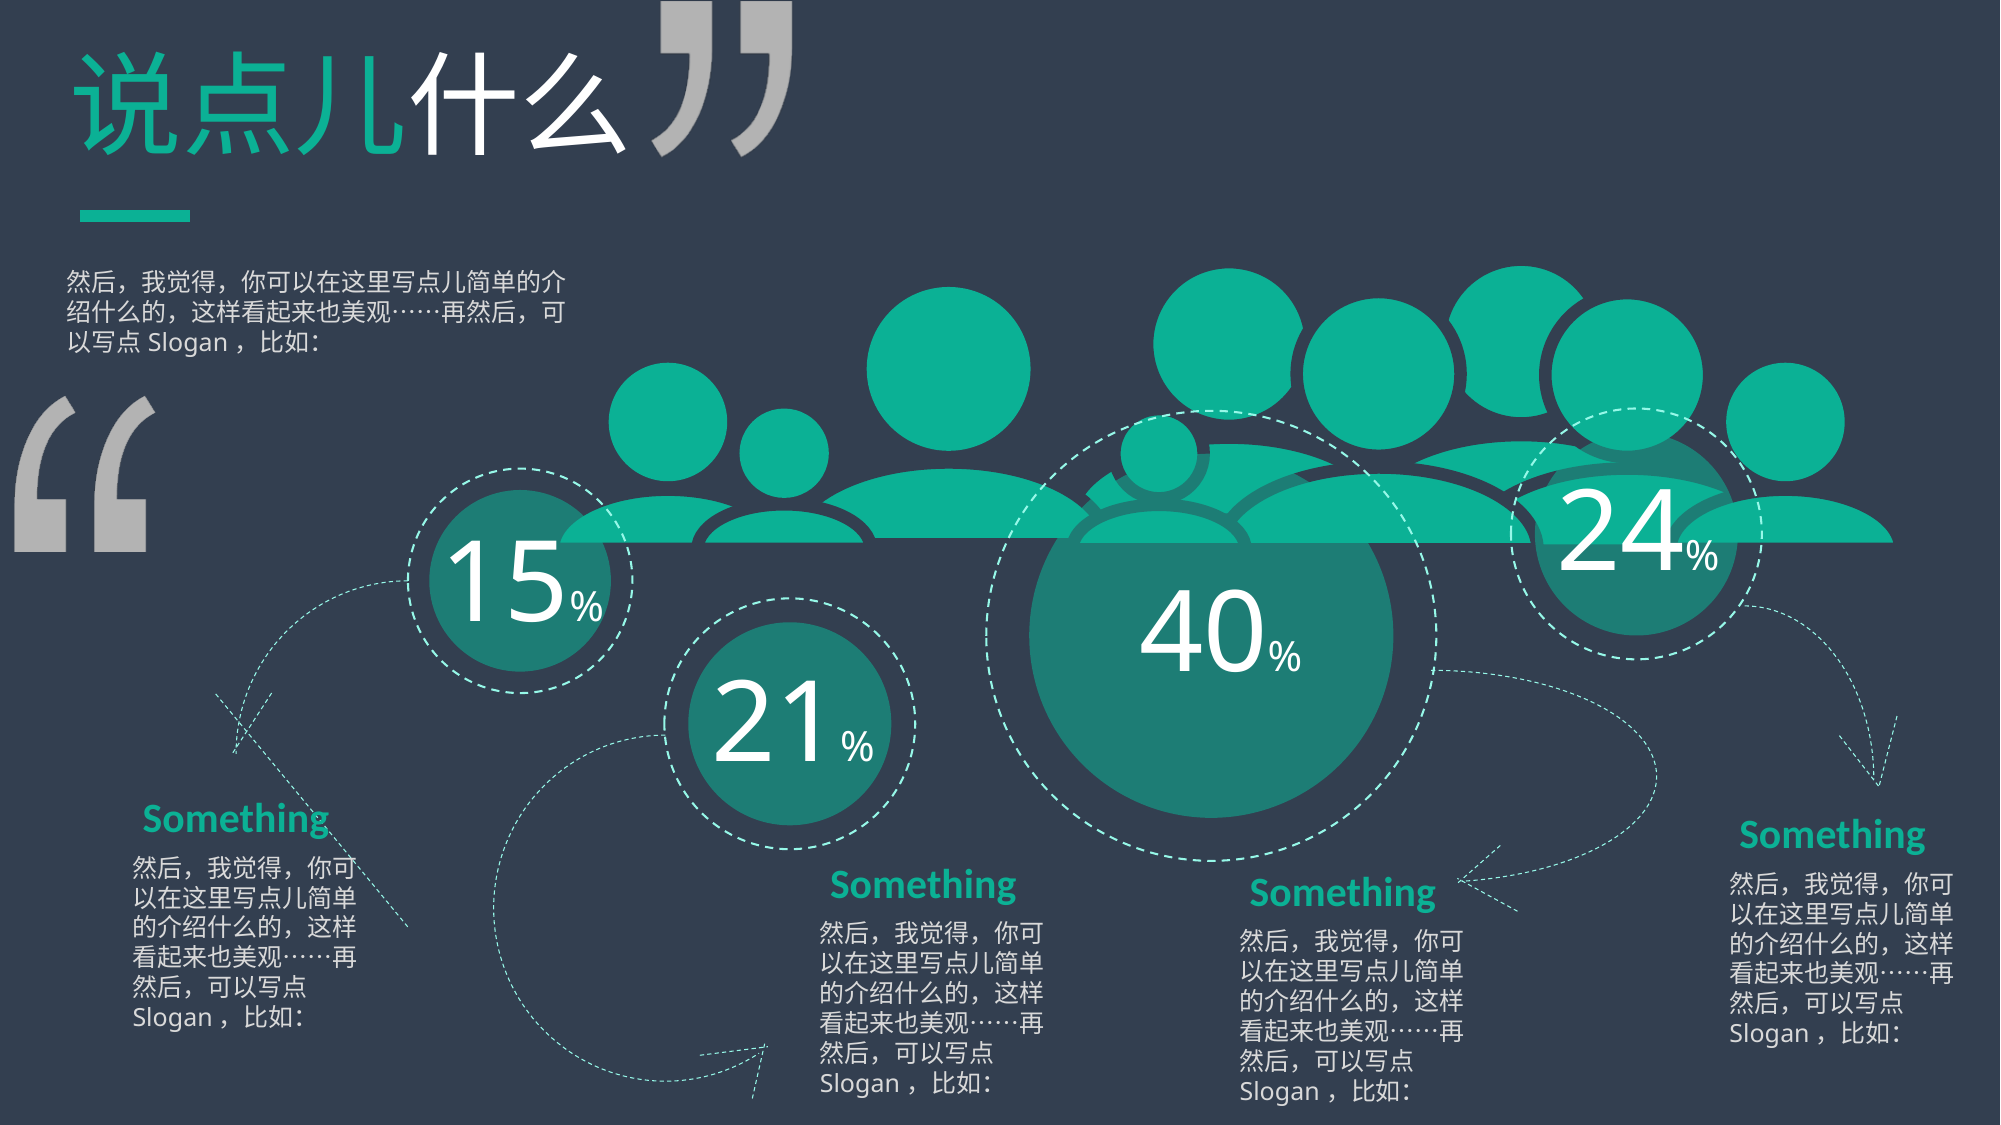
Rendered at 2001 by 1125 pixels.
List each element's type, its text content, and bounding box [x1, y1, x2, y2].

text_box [1510, 408, 1762, 660]
text_box Something [127, 783, 345, 849]
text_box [553, 259, 1901, 551]
text_box [247, 580, 408, 754]
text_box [708, 1032, 777, 1083]
text_box Something [815, 849, 1032, 915]
text_box 然后，我觉得，你可以在这里写点儿简单的介绍什么的，这样看起来也美观……再然后，可以写点Slogan，比如： [805, 910, 1080, 1125]
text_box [664, 598, 916, 850]
picture [643, 0, 813, 170]
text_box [1615, 605, 1909, 952]
text_box Something [1909, 799, 1941, 865]
picture [0, 383, 164, 569]
text_box 然后，我觉得，你可以在这里写点儿简单的介绍什么的，这样看起来也美观……再然后，可以写点Slogan，比如： [1224, 918, 1500, 1125]
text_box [1450, 859, 1519, 910]
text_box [214, 692, 272, 754]
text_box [986, 410, 1437, 861]
text_box Something [1234, 857, 1452, 923]
text_box [493, 734, 746, 1082]
text_box 然后，我觉得，你可以在这里写点儿简单的介绍什么的，这样看起来也美观……再然后，可以写点Slogan，比如： [117, 844, 393, 1070]
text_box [407, 468, 633, 694]
text_box 然后，我觉得，你可以在这里写点儿简单的介绍什么的，这样看起来也美观……再然后，可以写点Slogan，比如： [1714, 860, 1990, 1086]
text_box [1437, 669, 1615, 875]
text_box 然后，我觉得，你可以在这里写点儿简单的介绍什么的，这样看起来也美观……再然后，可以写点Slogan，比如： [52, 259, 553, 395]
text_box 说点儿什么 [55, 26, 648, 177]
